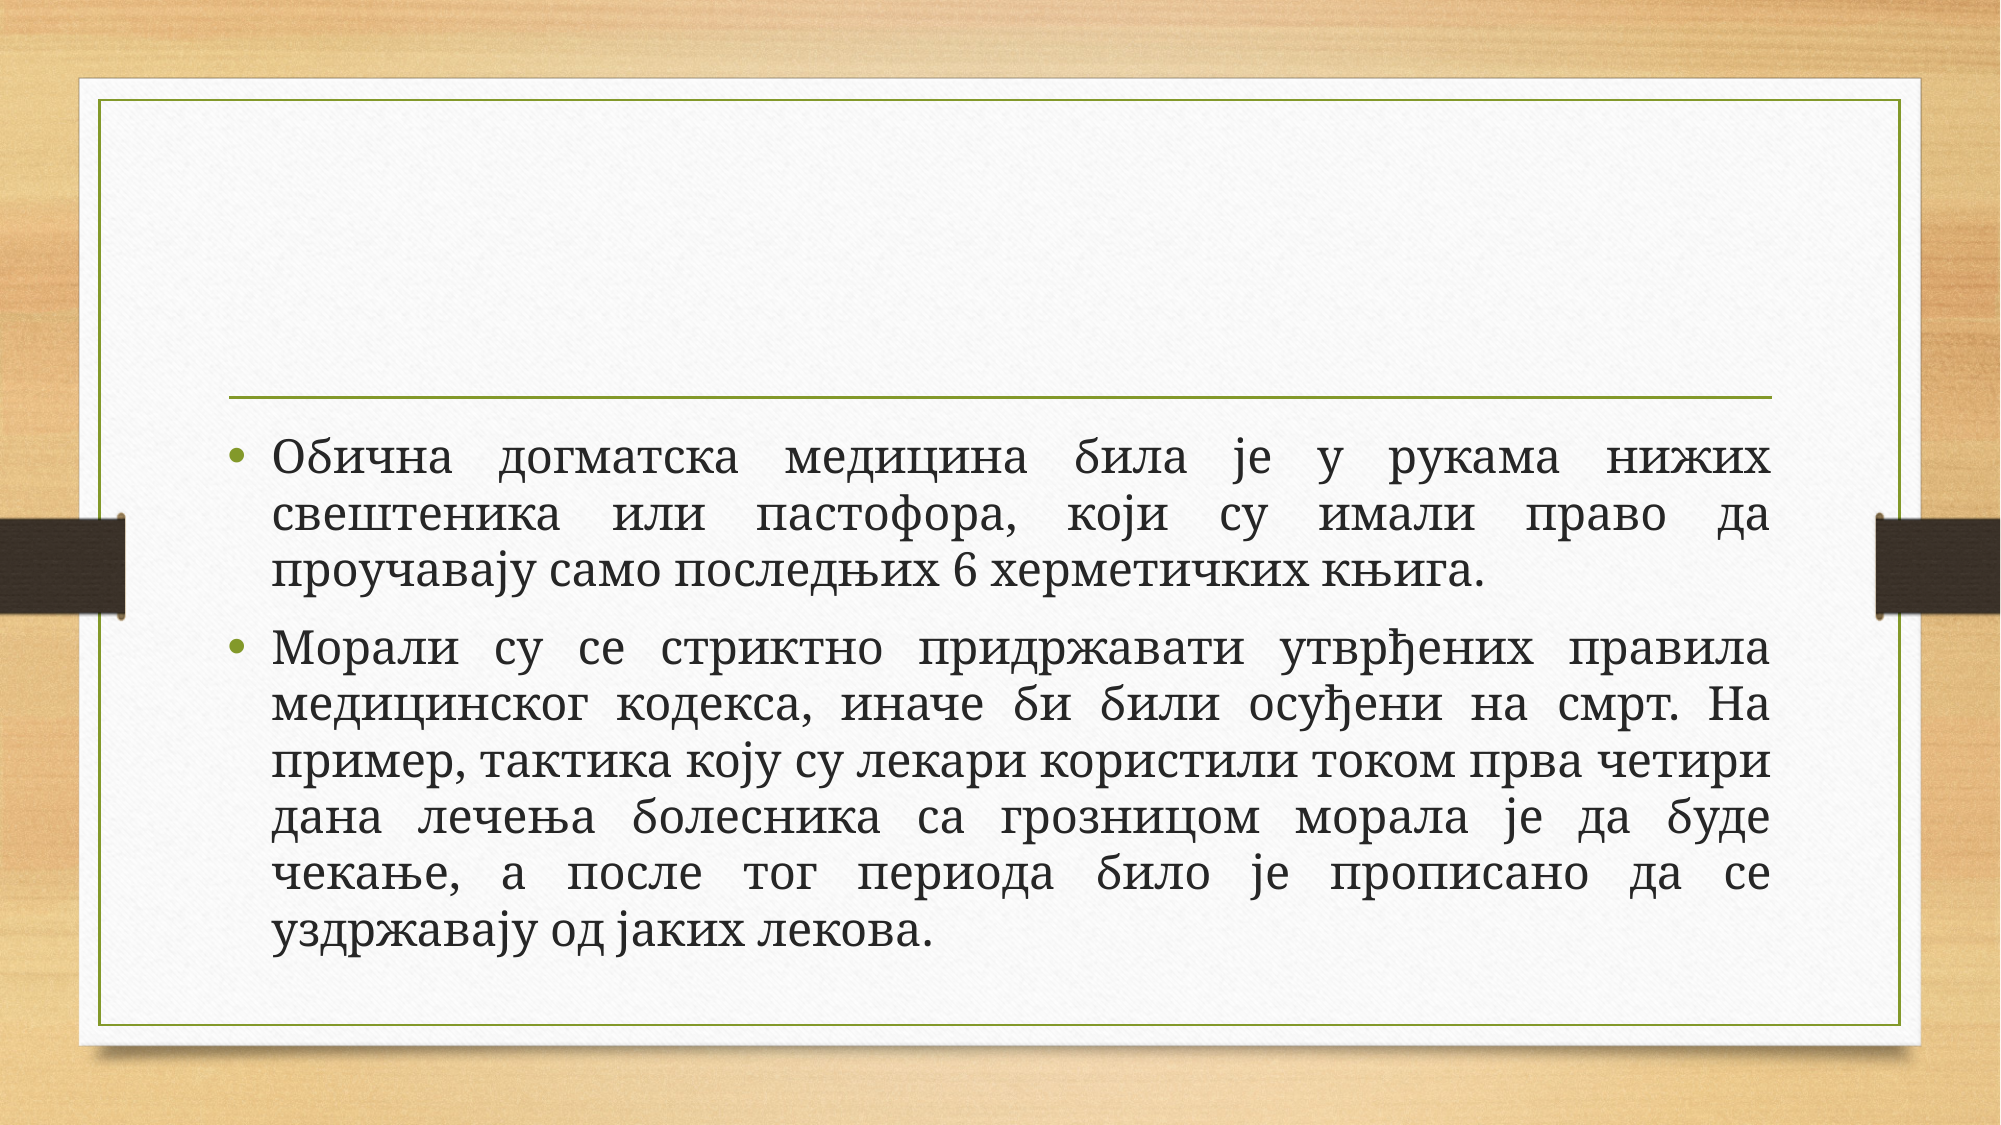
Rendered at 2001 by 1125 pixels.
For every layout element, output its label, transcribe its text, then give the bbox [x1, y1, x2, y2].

picture [0, 0, 2001, 1125]
list Обична догматска медицина била је у рукама нижих свештеника или пастофора, који су имали право да проучавају само последњих 6 херметичких књига. Морали су се стриктно придржавати утврђених правила медицинског кодекса, иначе би били осуђени на смрт. На пример, тактика коју су лекари користили током прва четири дана лечења болесника са грозницом морала је да буде чекање, а после тог периода било је прописано да се уздржавају од јаких лекова. [212, 419, 1788, 964]
